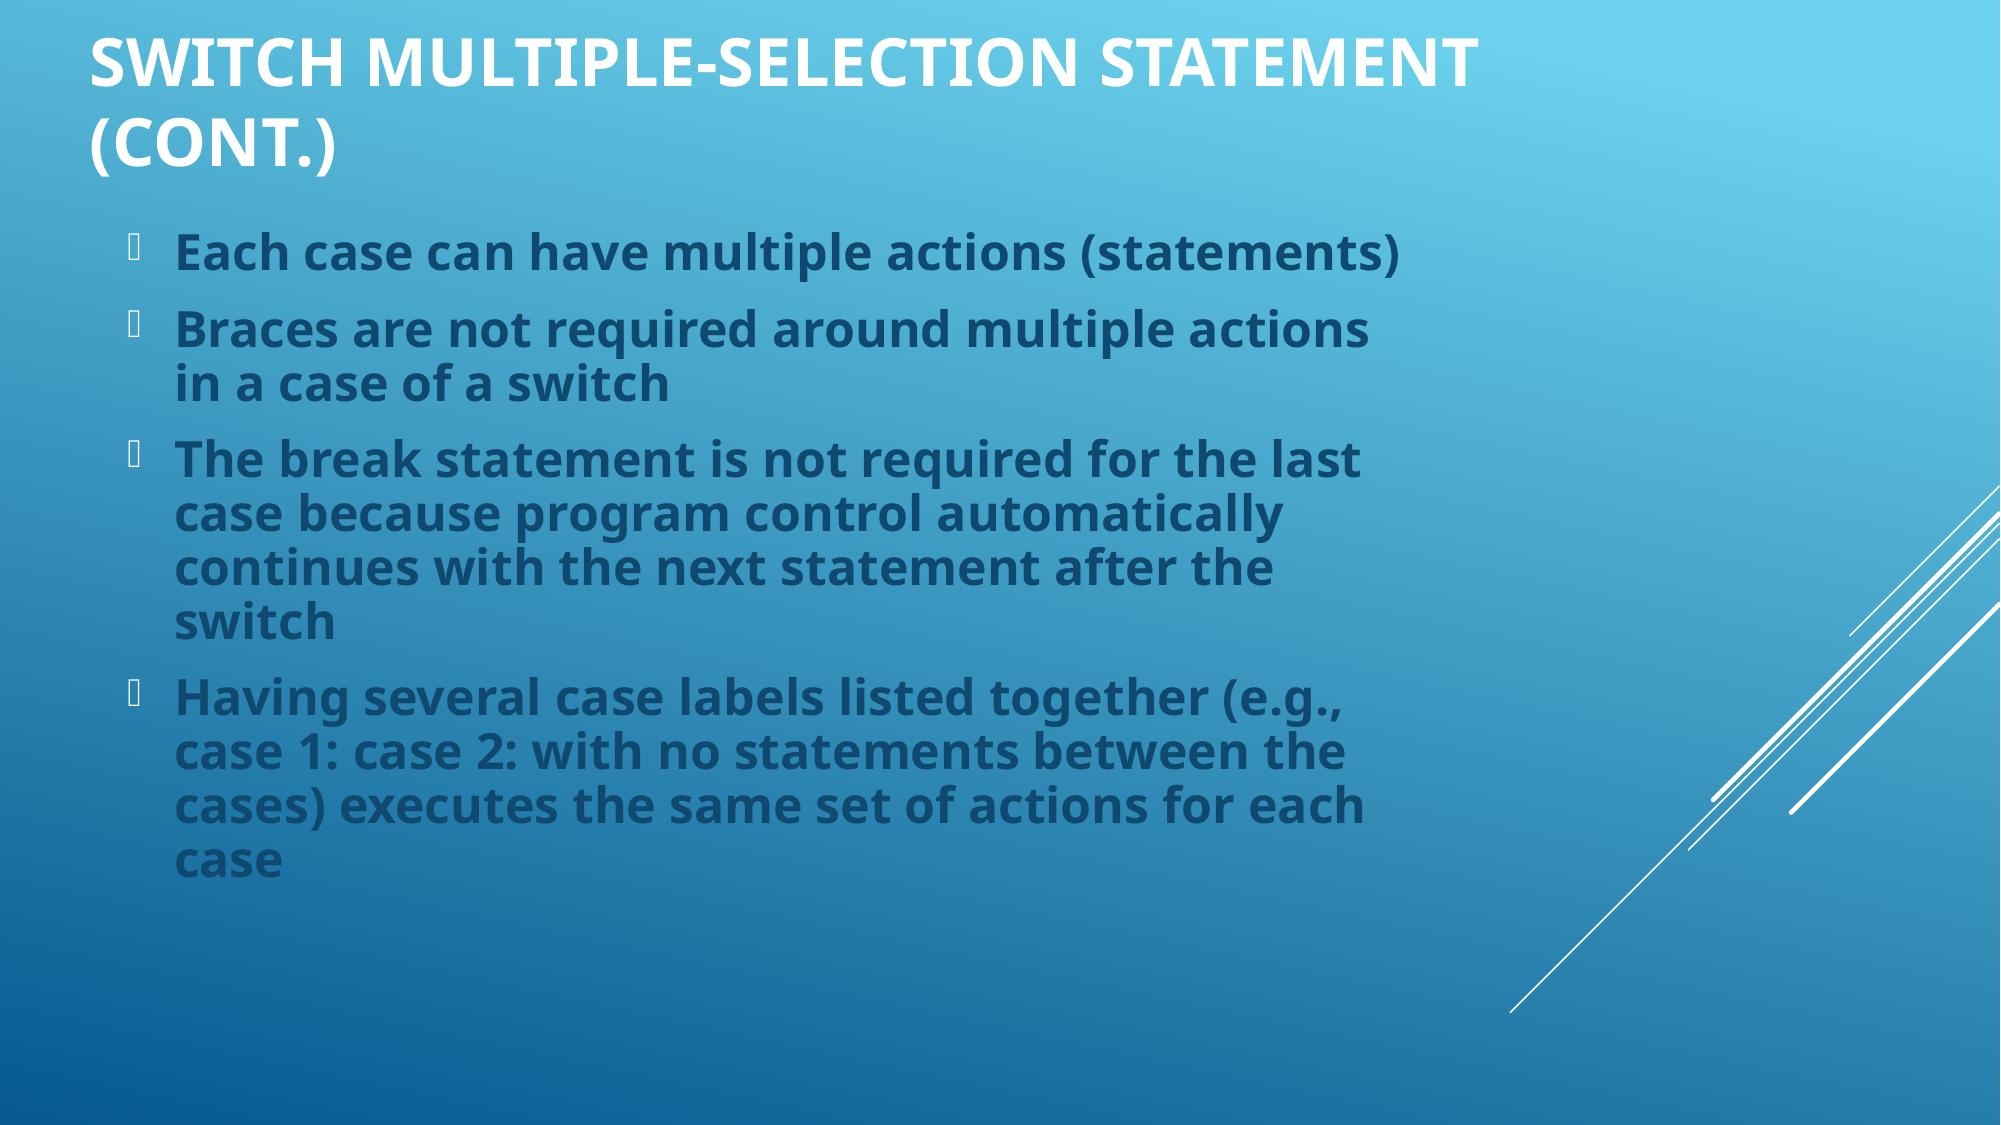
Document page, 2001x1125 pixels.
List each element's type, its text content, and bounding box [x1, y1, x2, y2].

text_box switch Multiple-Selection Statement (Cont.) [75, 12, 1716, 200]
text_box Each case can have multiple actions (statements) Braces are not required around multiple actions in a case of a switch The break statement is not required for the last case because program control automatically continues with the next statement after the switch Having several case labels listed together (e.g., case 1: case 2: with no statements between the cases) executes the same set of actions for each case [112, 219, 1425, 963]
